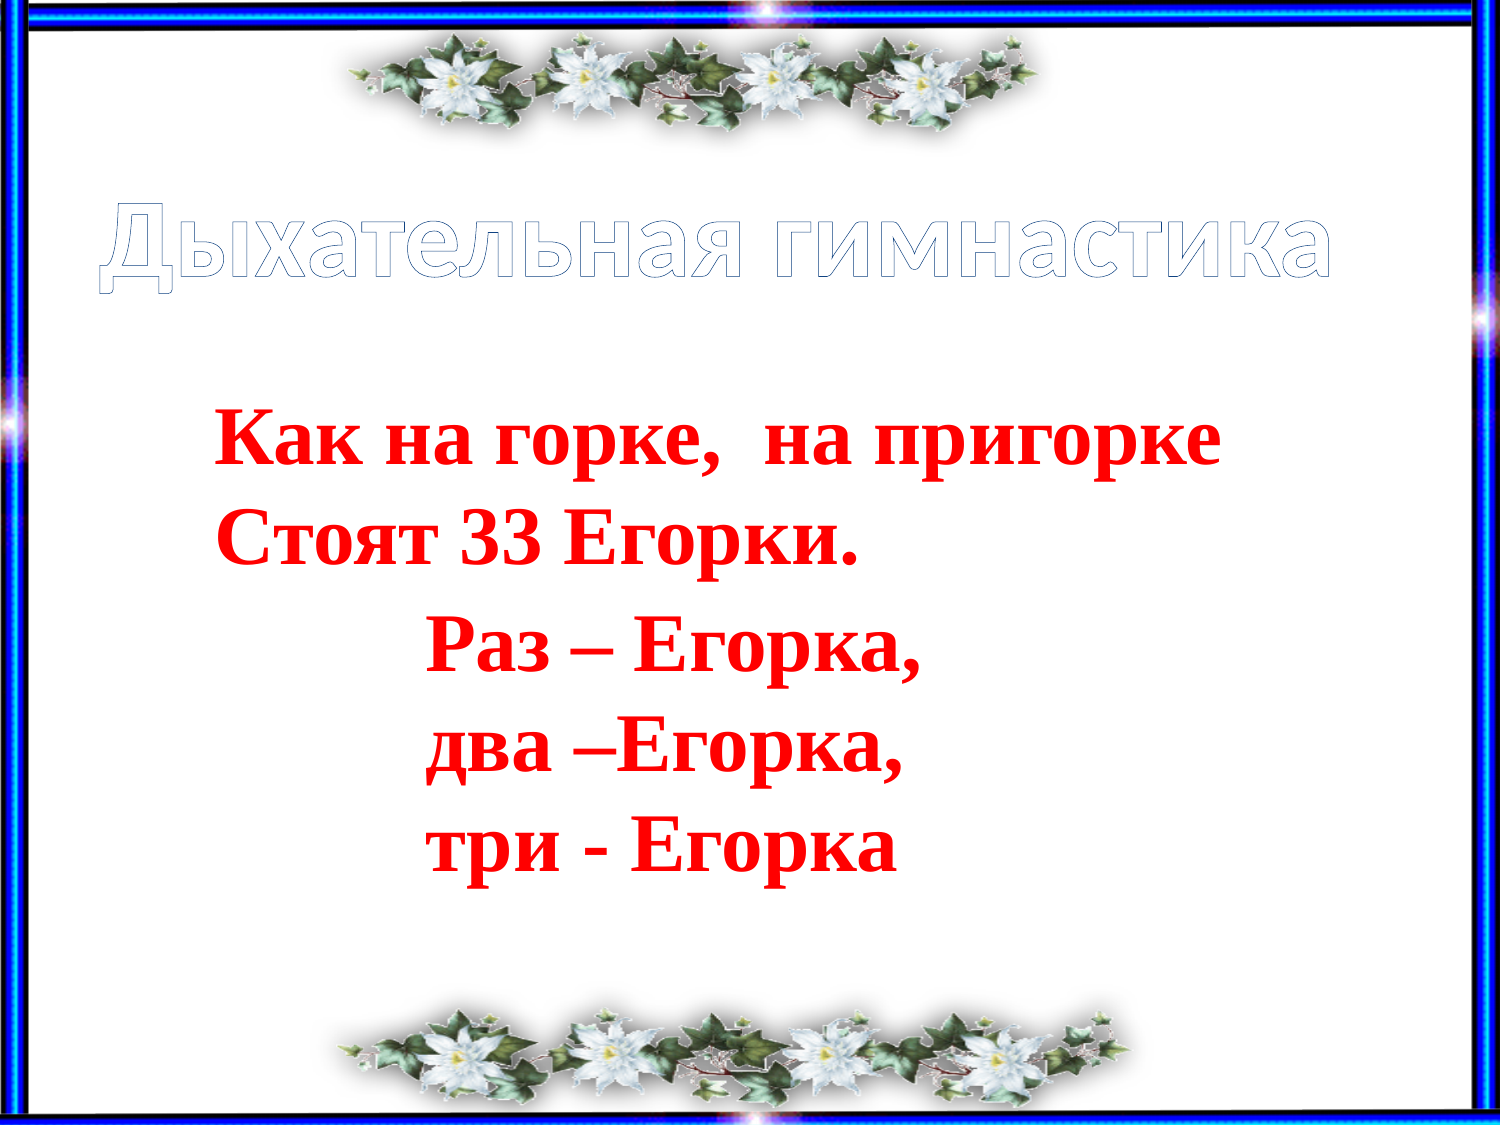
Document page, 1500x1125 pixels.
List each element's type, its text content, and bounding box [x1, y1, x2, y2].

picture [0, 0, 1500, 1125]
picture [336, 1007, 1134, 1109]
text_box Раз – Егорка, два –Егорка, три - Егорка [410, 580, 959, 896]
text_box Как на горке, на пригорке Стоят 33 Егорки. [199, 373, 1239, 589]
picture [347, 30, 1041, 132]
text_box Дыхательная гимнастика [83, 156, 1351, 307]
